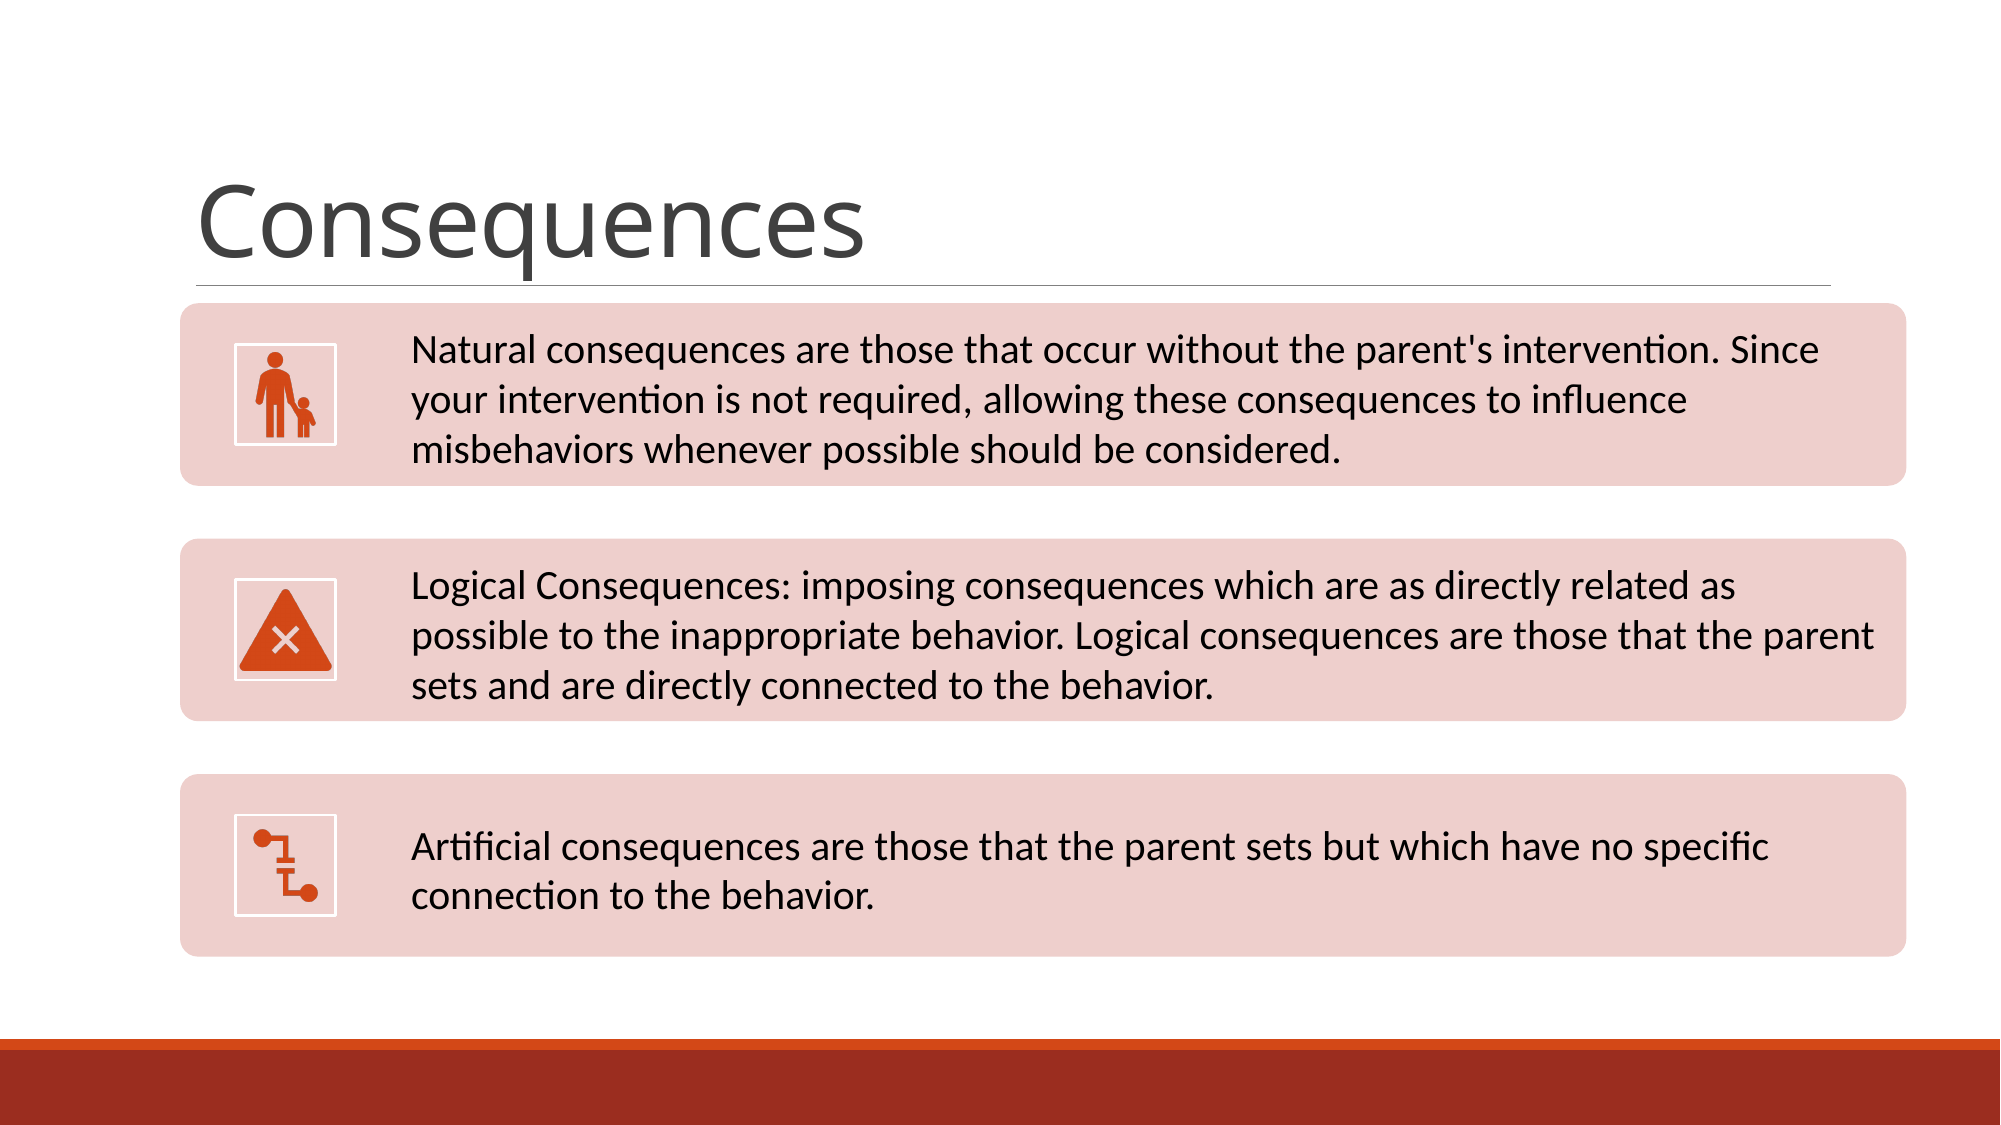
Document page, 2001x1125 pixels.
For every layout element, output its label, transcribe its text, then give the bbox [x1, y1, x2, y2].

title Consequences [180, 47, 1830, 285]
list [179, 302, 1907, 964]
